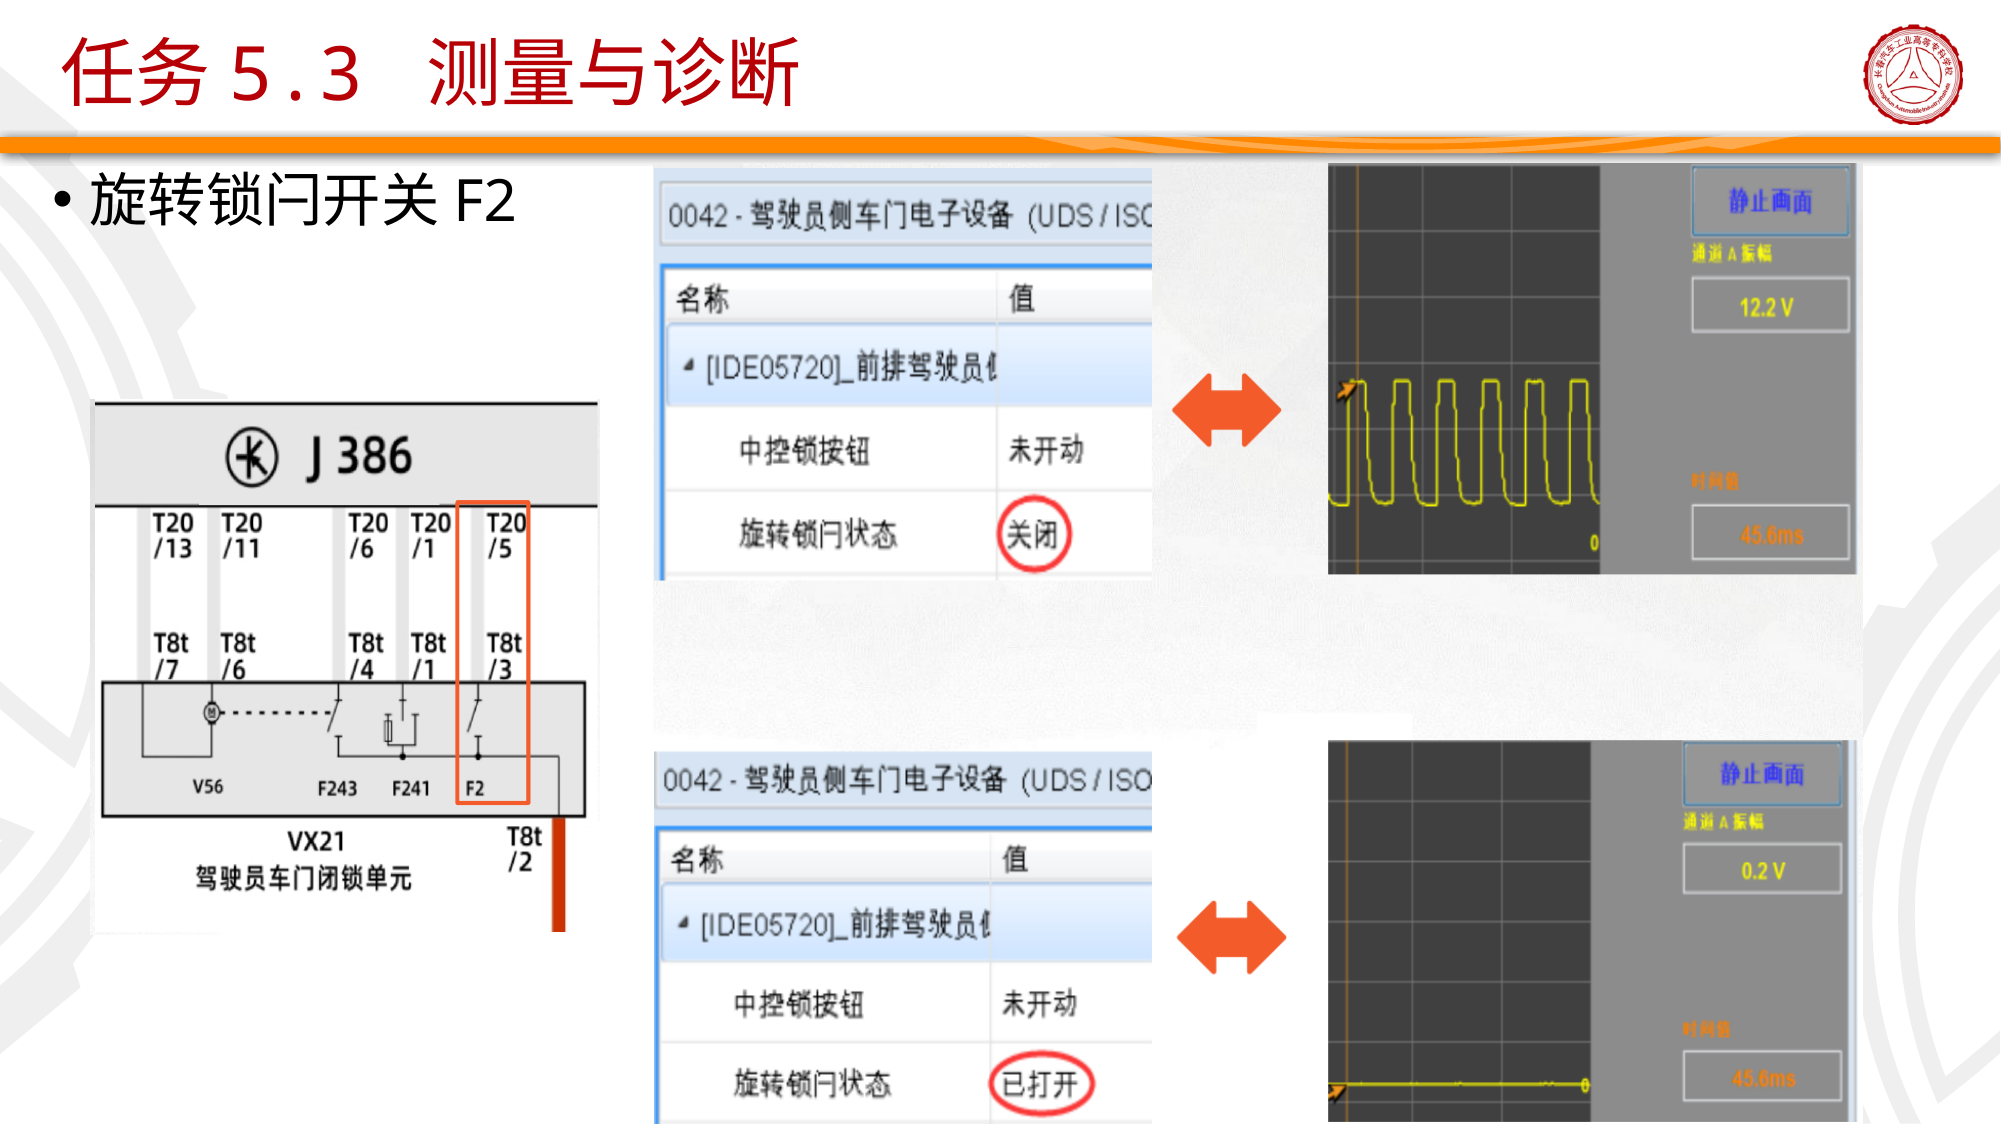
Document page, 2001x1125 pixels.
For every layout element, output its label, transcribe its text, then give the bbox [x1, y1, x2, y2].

picture [89, 399, 600, 935]
list 旋转锁闩开关F2 [37, 163, 638, 249]
title 任务5.3 测量与诊断 [45, 28, 1554, 128]
picture [653, 163, 1863, 1125]
picture [1863, 24, 1963, 125]
